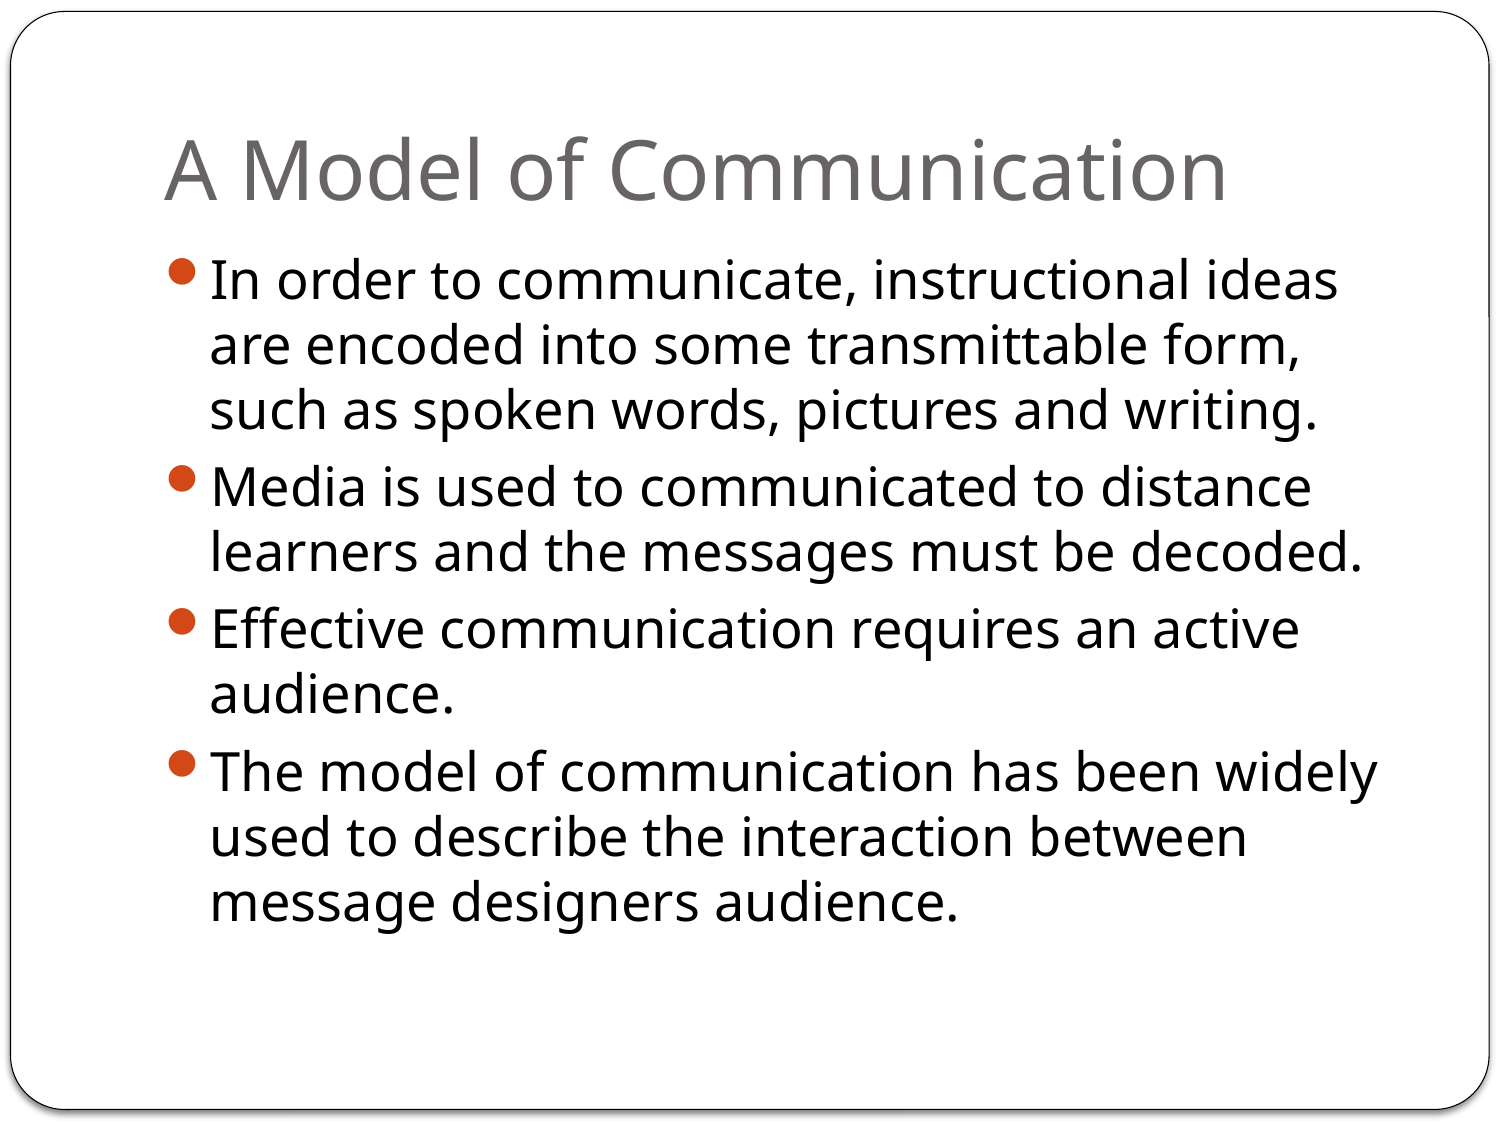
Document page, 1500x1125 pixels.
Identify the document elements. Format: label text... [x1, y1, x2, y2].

list In order to communicate, instructional ideas are encoded into some transmittable form, such as spoken words, pictures and writing. Media is used to communicated to distance learners and the messages must be decoded. Effective communication requires an active audience. The model of communication has been widely used to describe the interaction between message designers audience. [150, 237, 1425, 988]
title A Model of Communication [150, 45, 1425, 233]
